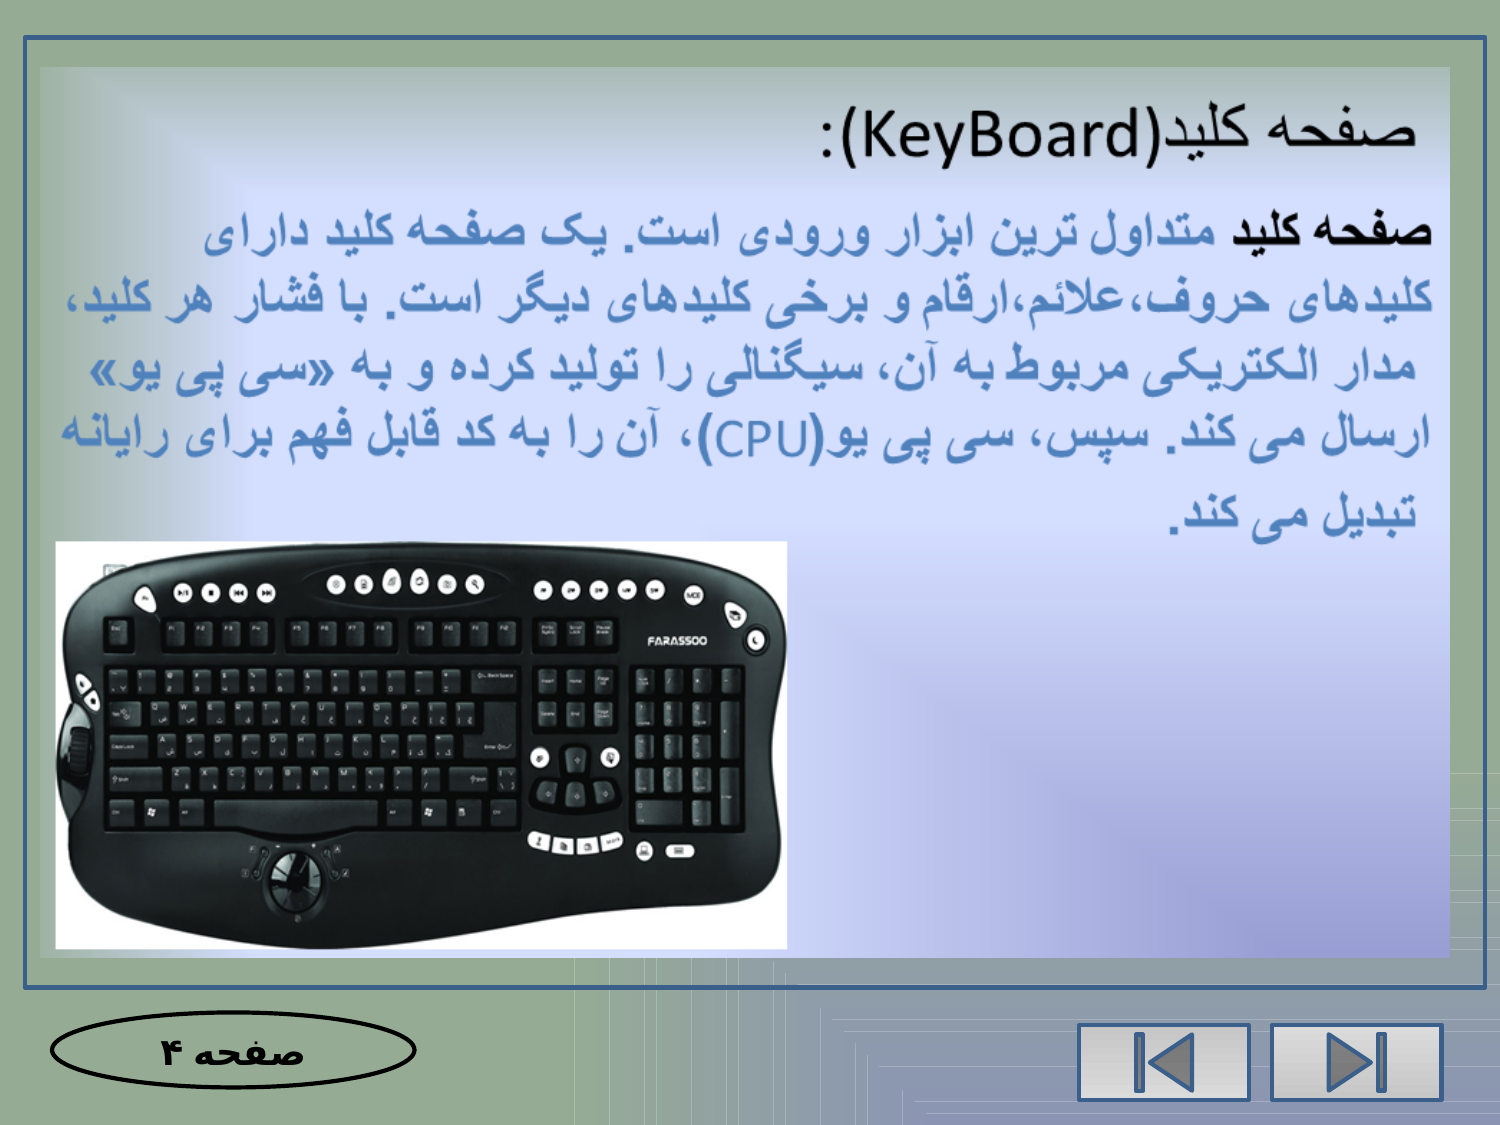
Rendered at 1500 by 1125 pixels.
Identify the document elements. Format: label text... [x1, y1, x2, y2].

text_box [23, 35, 1487, 990]
text_box صفحه ۴ [49, 1010, 417, 1090]
text_box [1270, 1023, 1444, 1102]
text_box [1077, 1023, 1251, 1102]
picture [40, 67, 1451, 958]
